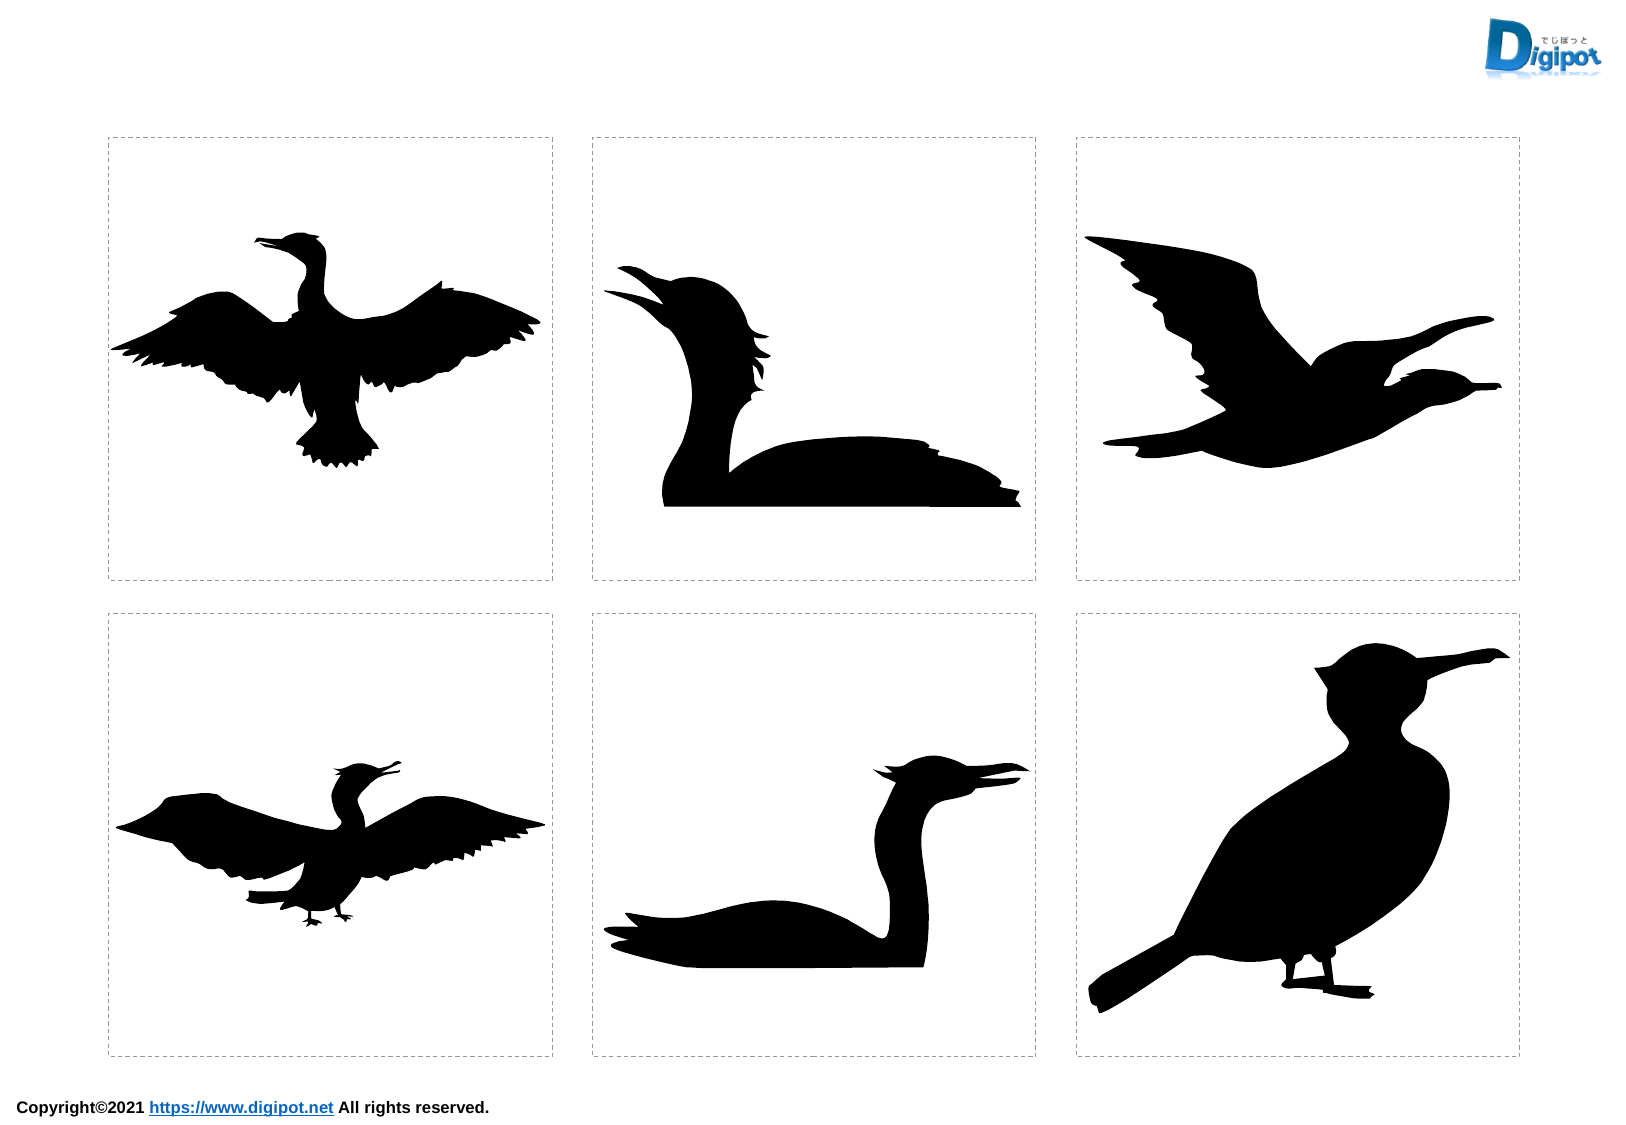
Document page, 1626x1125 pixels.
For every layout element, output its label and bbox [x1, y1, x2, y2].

picture [1485, 18, 1602, 82]
text_box [1084, 236, 1502, 468]
text_box [1088, 643, 1510, 1014]
text_box [111, 232, 541, 468]
text_box [603, 755, 1030, 969]
text_box [603, 266, 1022, 507]
text_box [115, 761, 546, 927]
